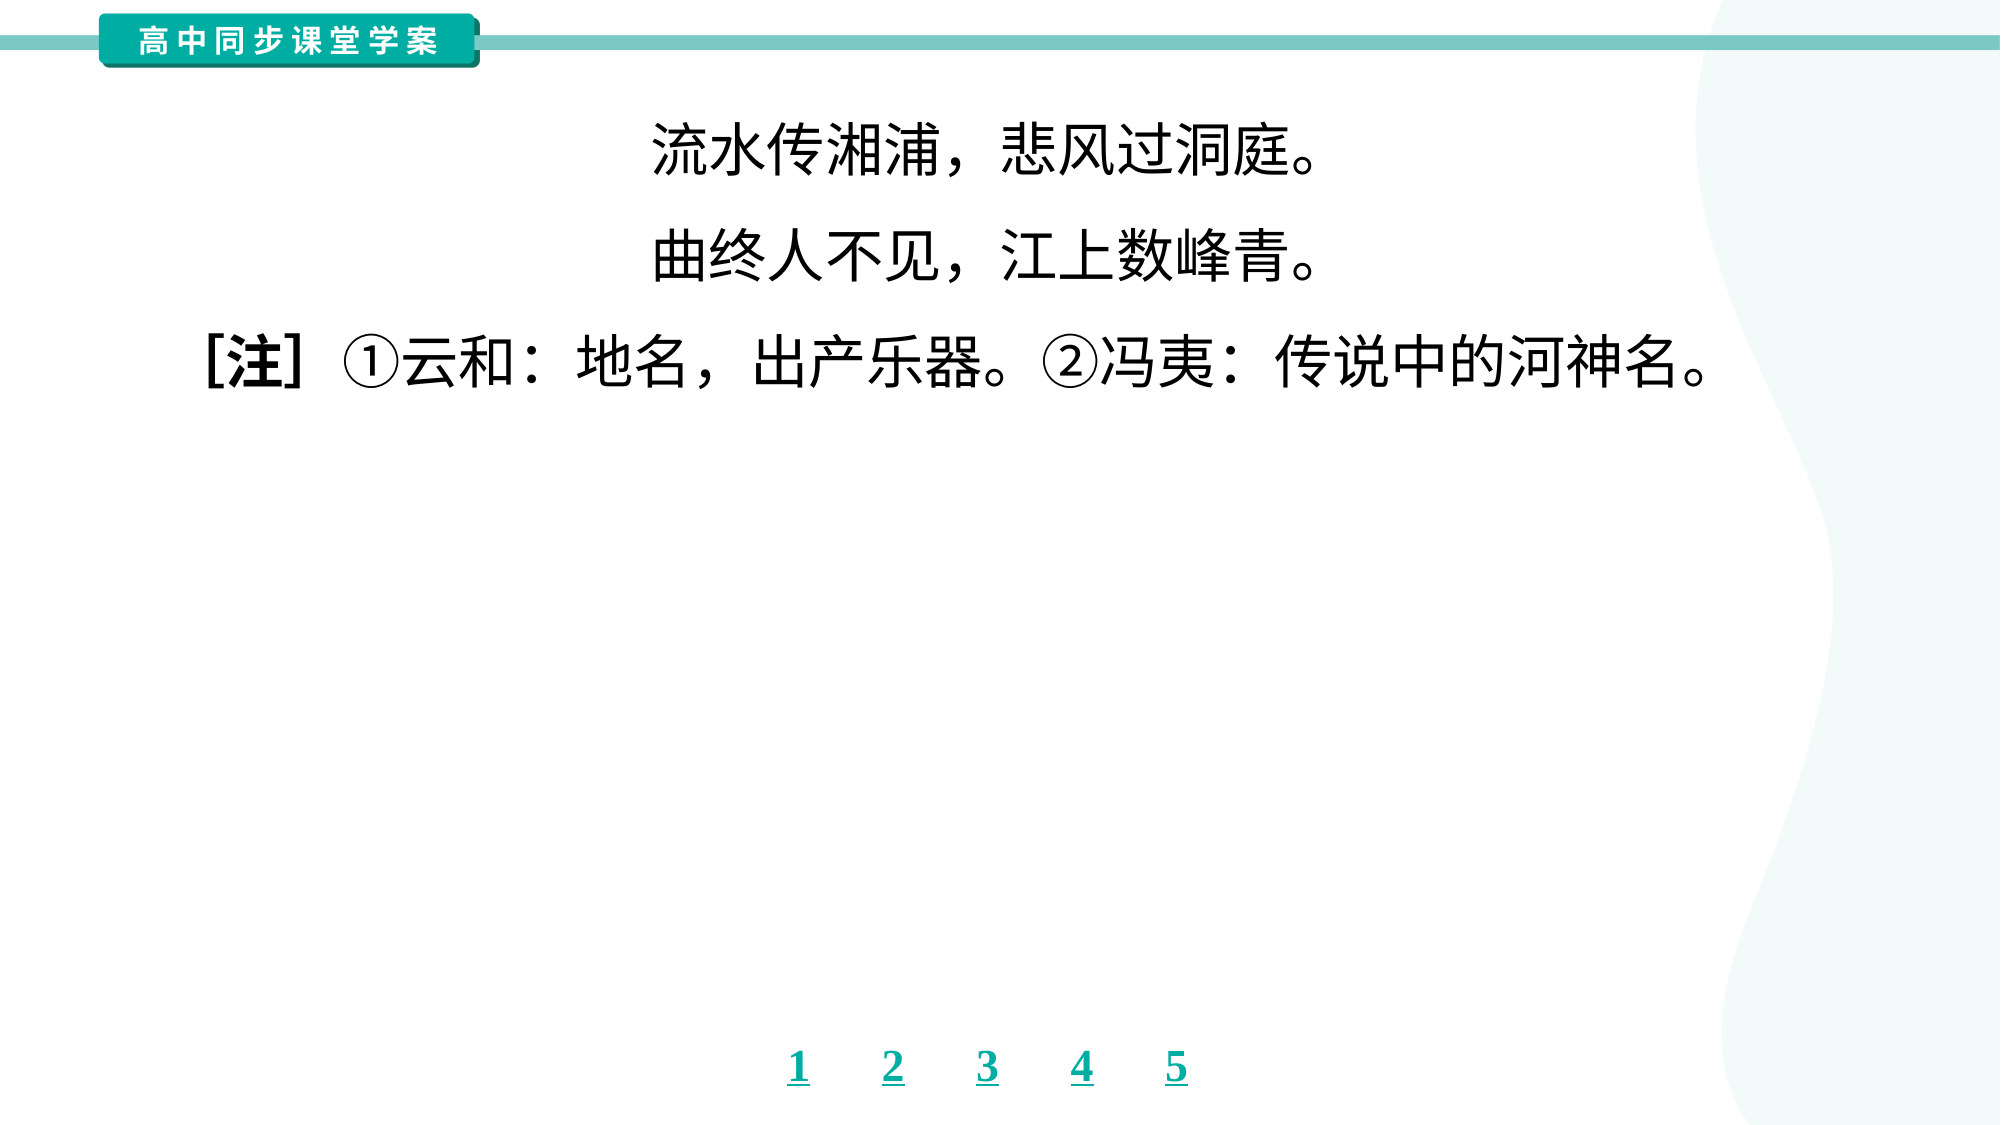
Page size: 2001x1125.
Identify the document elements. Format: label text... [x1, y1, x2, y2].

picture [0, 0, 2000, 1125]
text_box 流水传湘浦，悲风过洞庭。 曲终人不见，江上数峰青。 ［注］①云和：地名，出产乐器。②冯夷：传说中的河神名。 [100, 76, 1899, 396]
